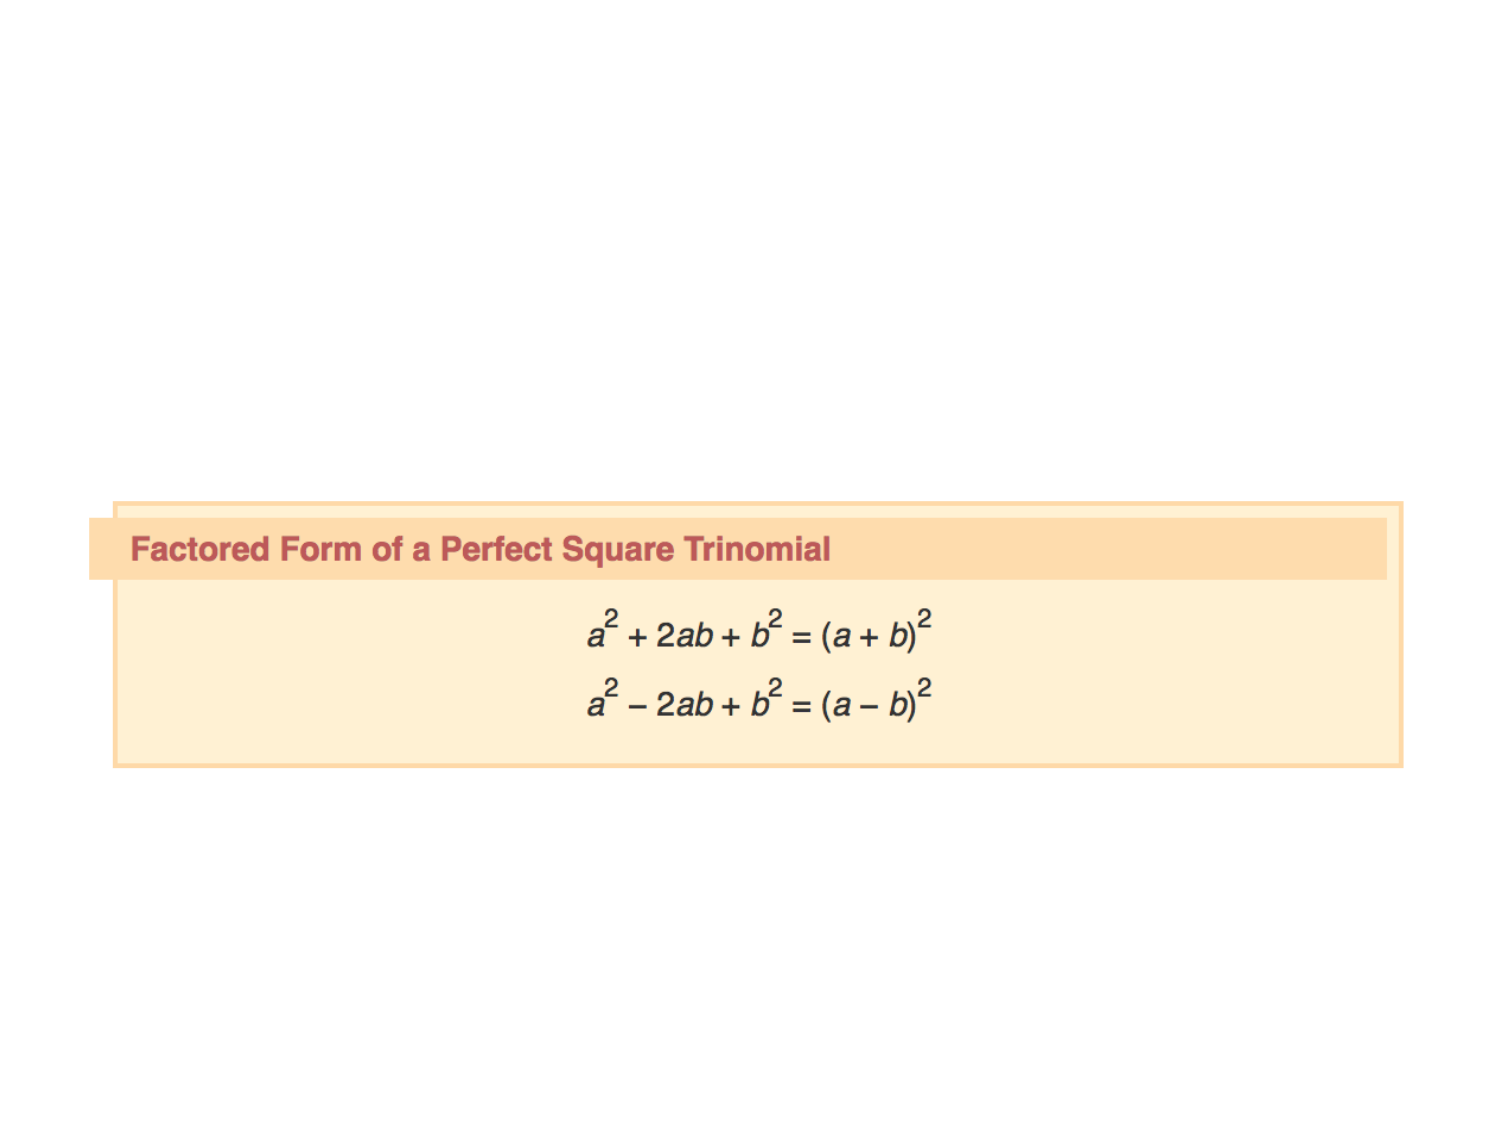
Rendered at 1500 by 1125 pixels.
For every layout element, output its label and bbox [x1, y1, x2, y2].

list [74, 262, 1426, 1006]
